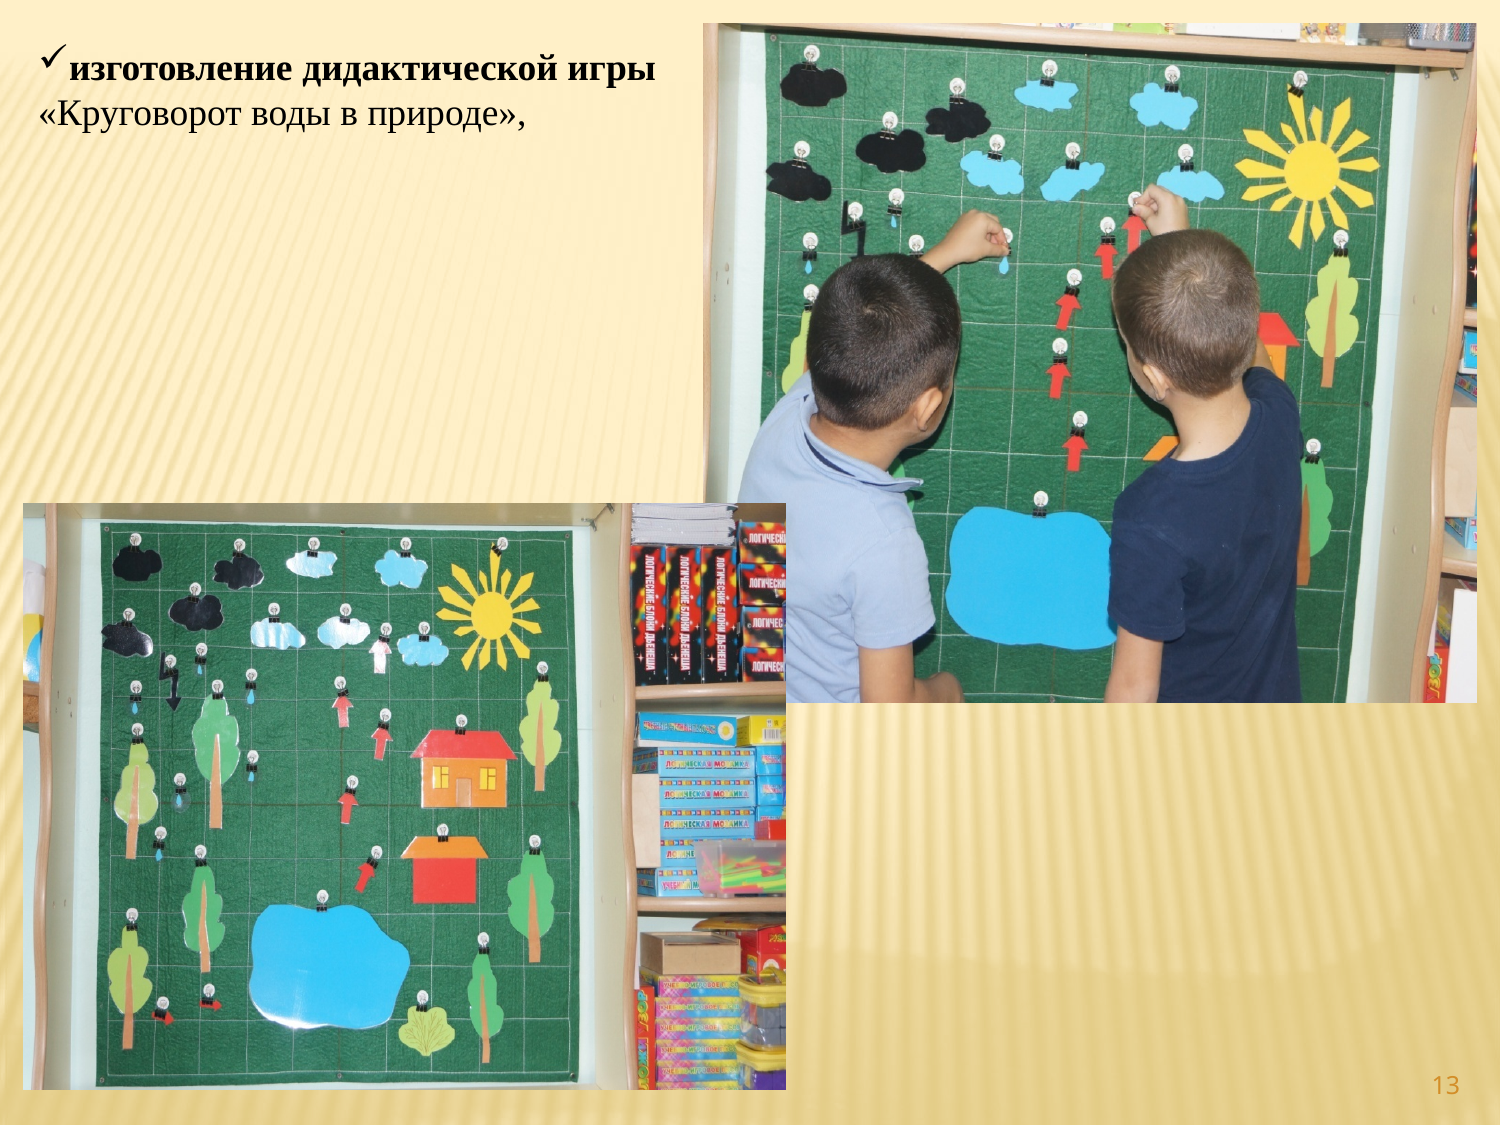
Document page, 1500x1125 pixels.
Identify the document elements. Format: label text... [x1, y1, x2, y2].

slide_number 13 [1350, 1062, 1475, 1103]
text_box изготовление дидактической игры «Круговорот воды в природе», [23, 35, 693, 140]
picture [23, 23, 1477, 1091]
